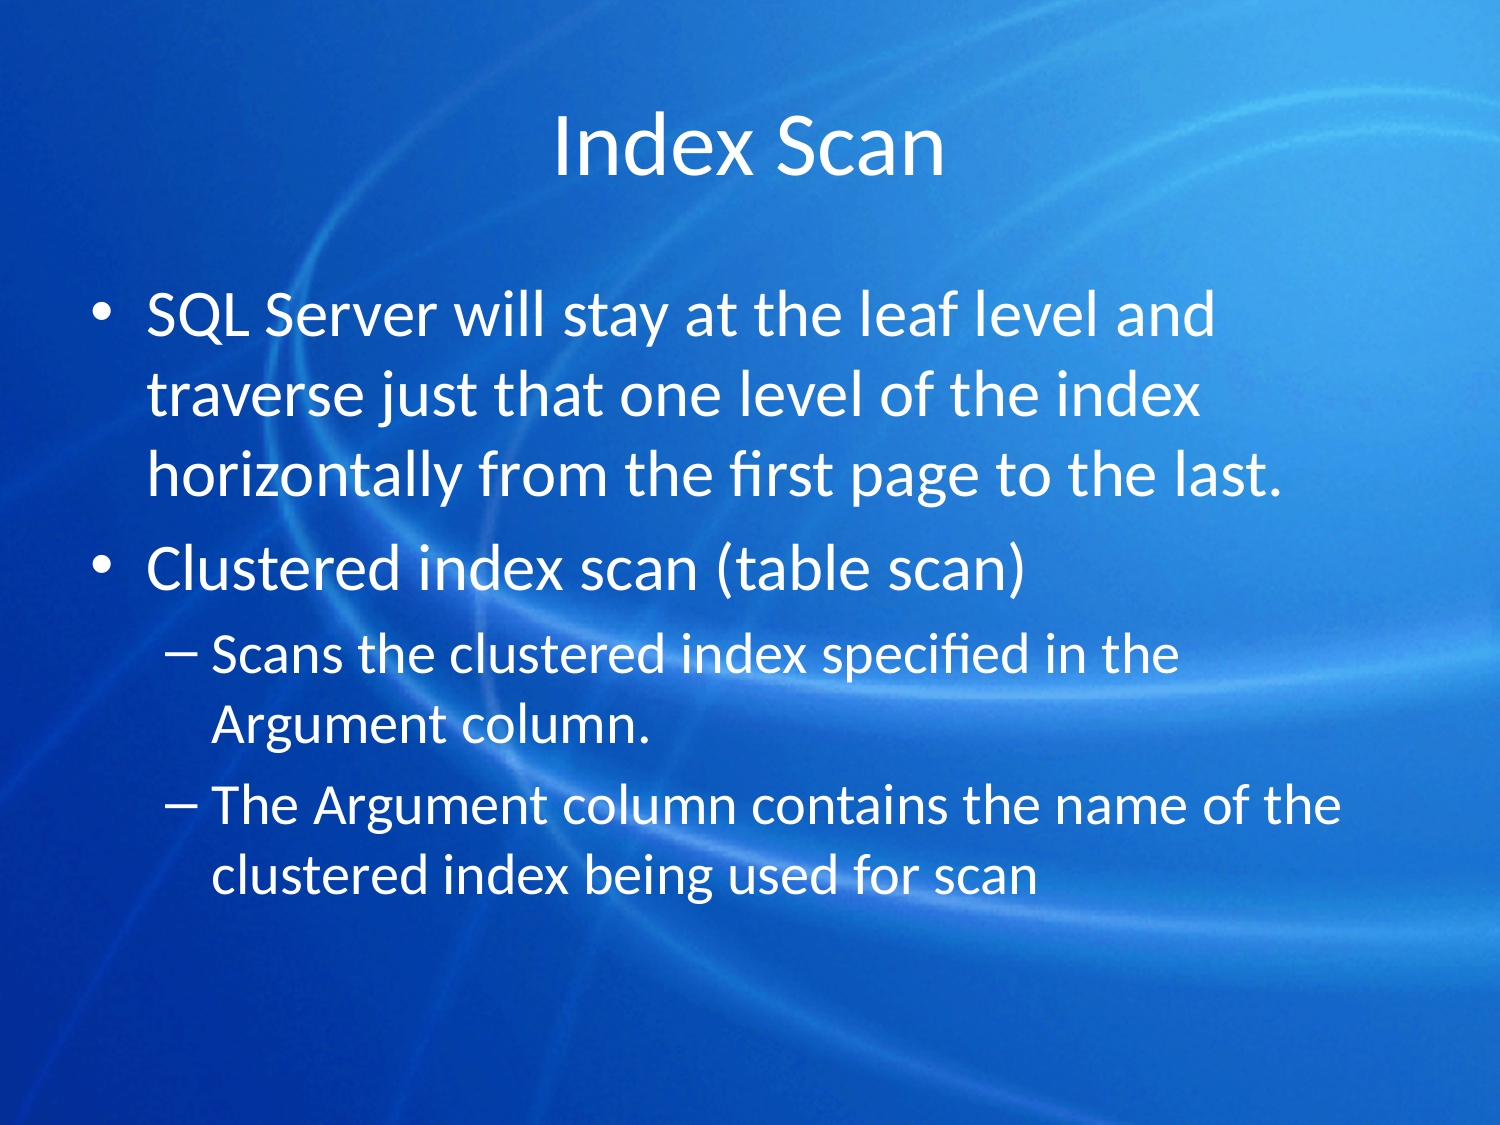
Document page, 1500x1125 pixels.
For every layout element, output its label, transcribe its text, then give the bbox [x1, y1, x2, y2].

list SQL Server will stay at the leaf level and traverse just that one level of the index horizontally from the first page to the last. Clustered index scan (table scan) Scans the clustered index specified in the Argument column. The Argument column contains the name of the clustered index being used for scan [75, 262, 1425, 1005]
title Index Scan [75, 45, 1425, 233]
picture [0, 0, 1500, 1125]
